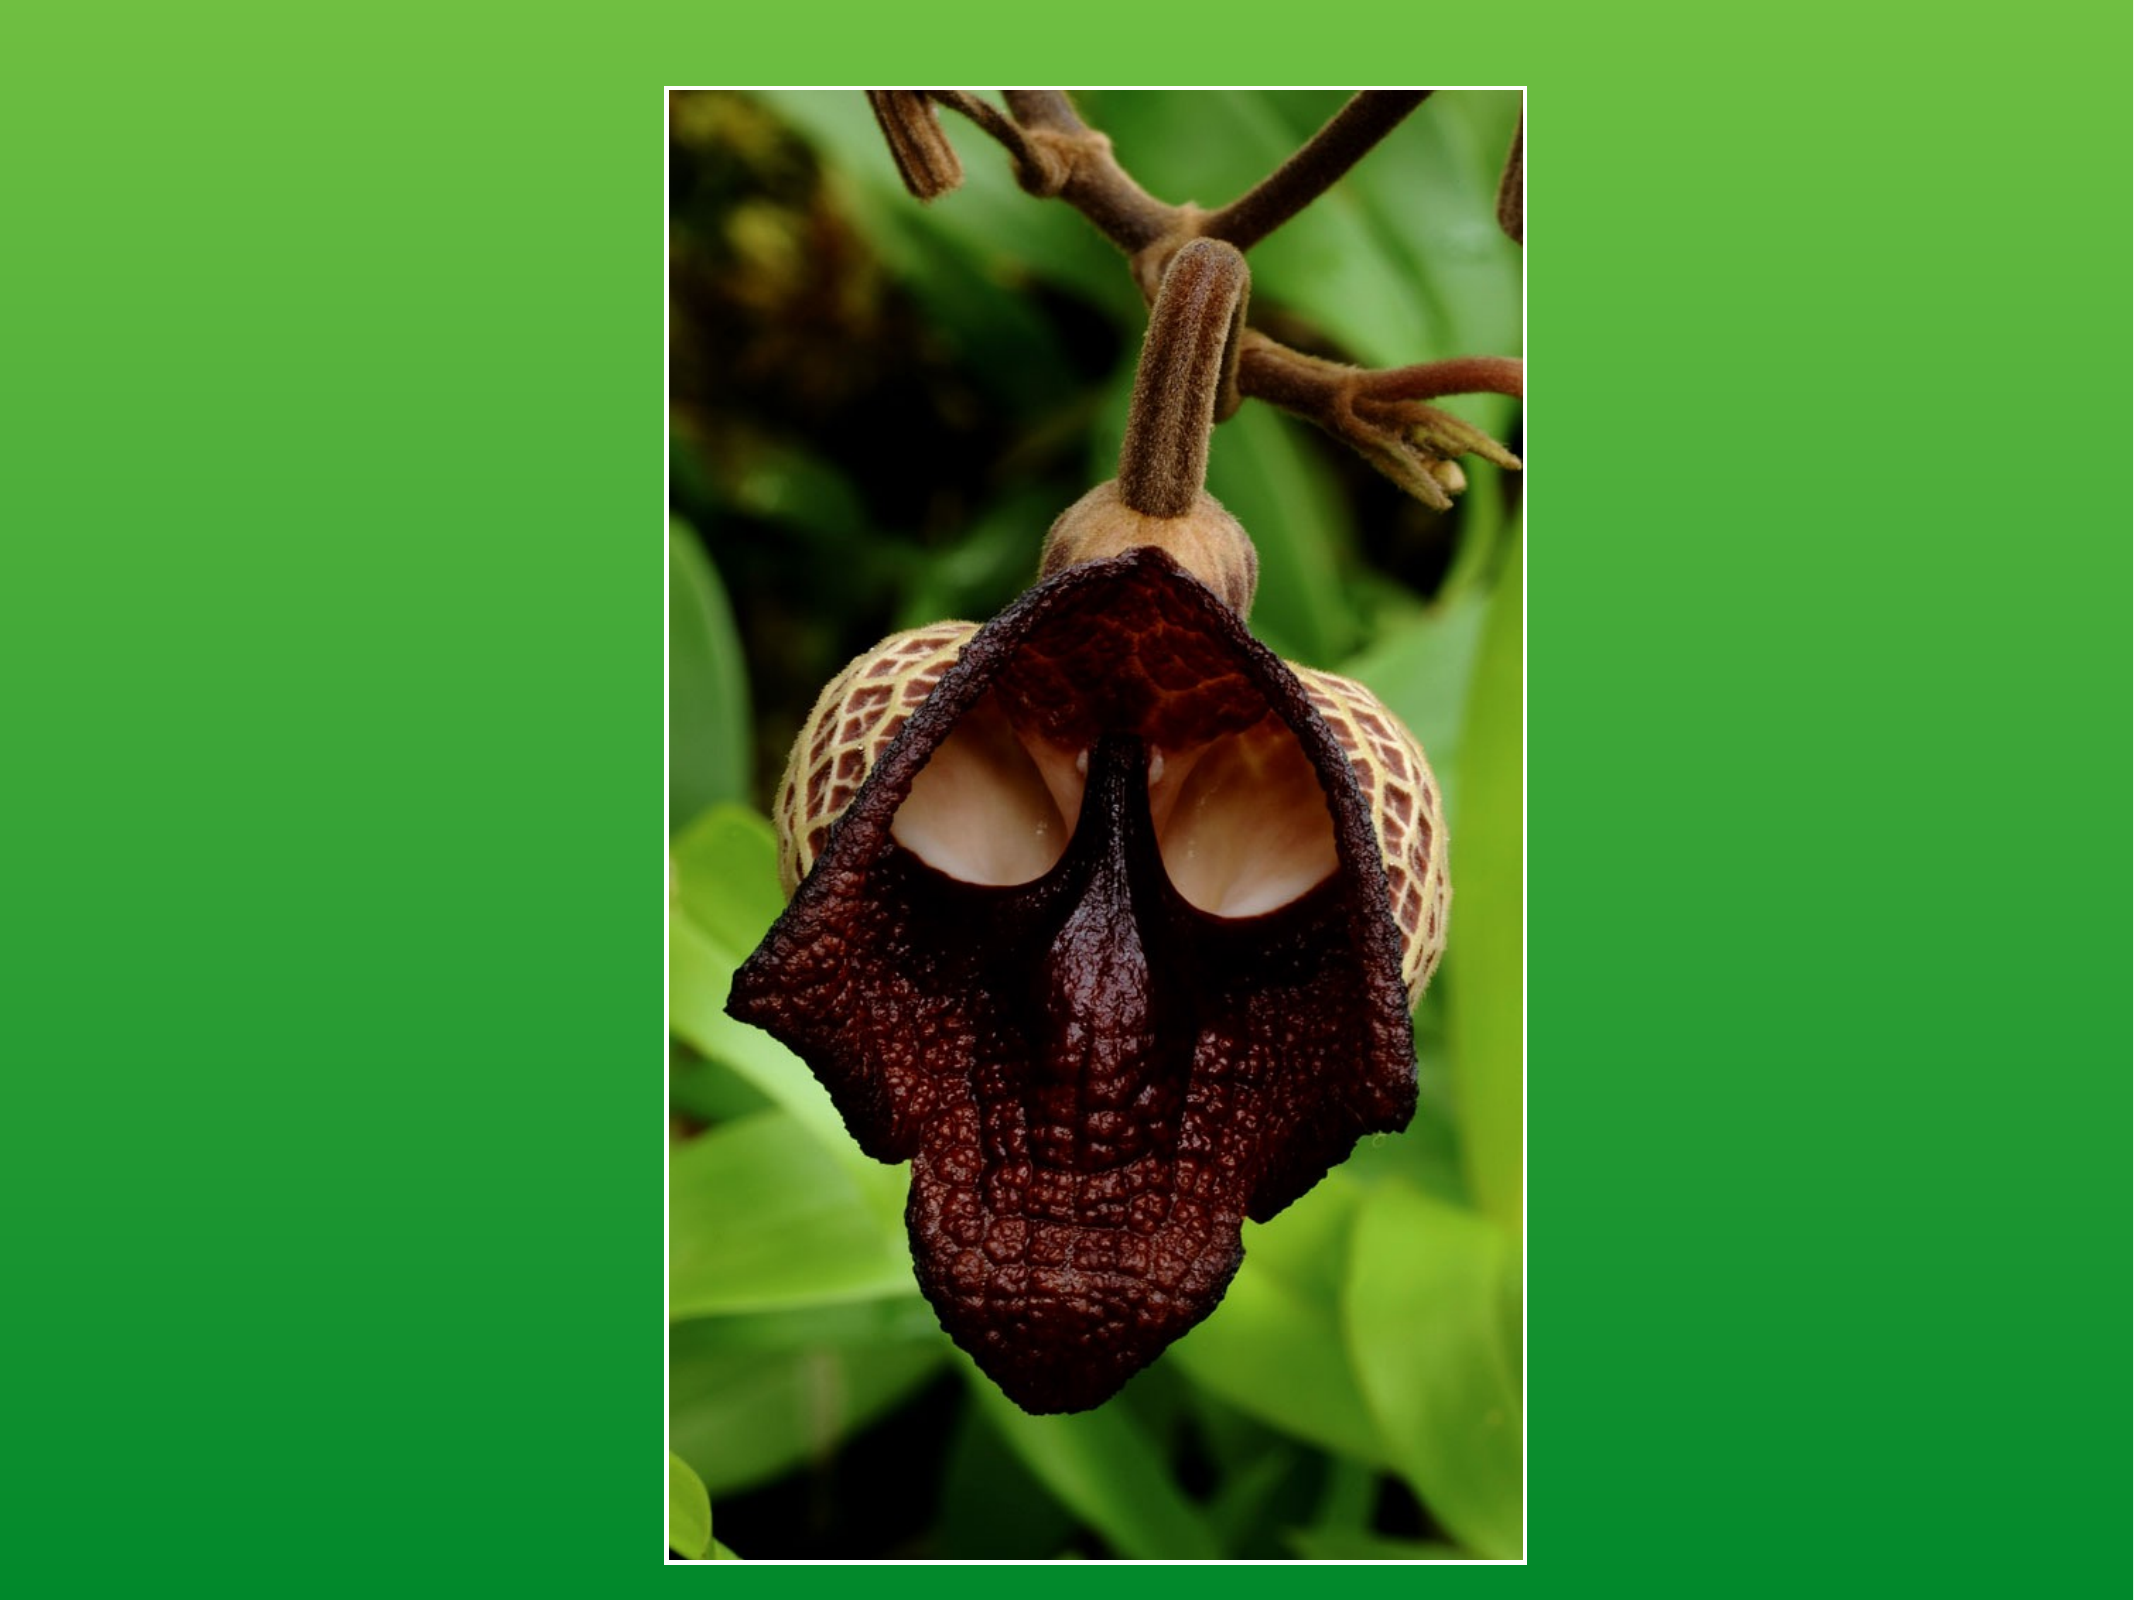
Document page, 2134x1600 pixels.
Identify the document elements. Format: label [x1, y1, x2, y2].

picture [668, 90, 1524, 1561]
